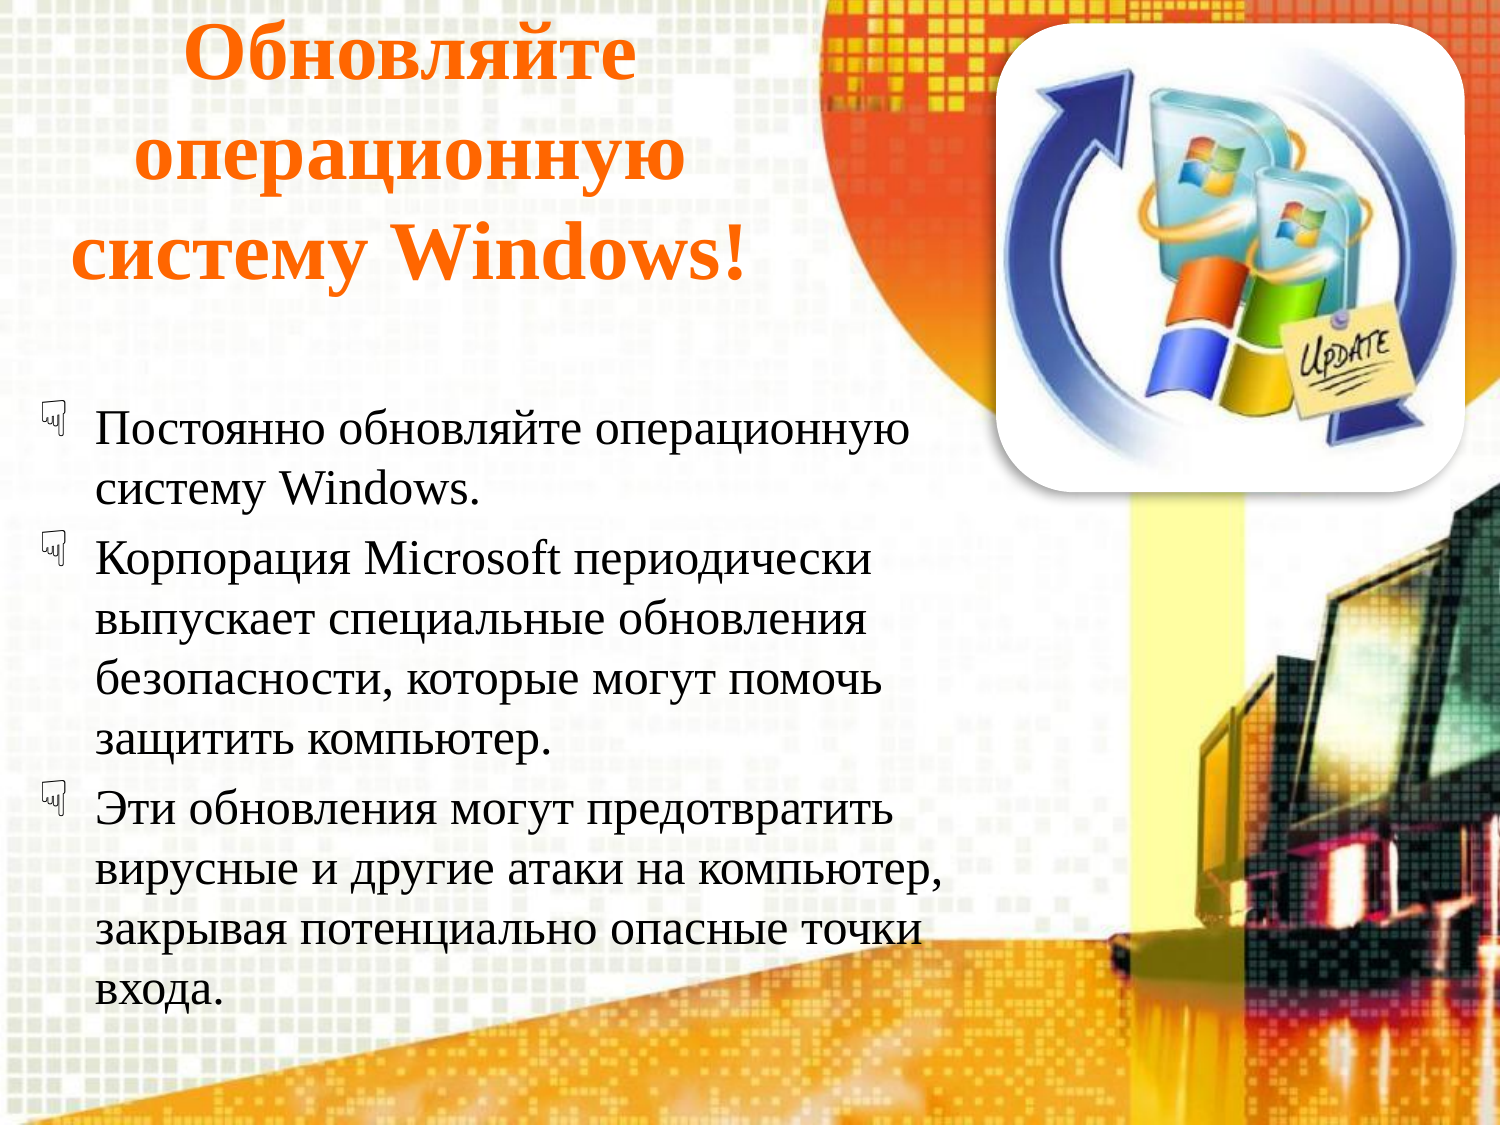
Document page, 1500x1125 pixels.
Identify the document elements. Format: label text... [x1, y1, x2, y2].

picture [0, 0, 1500, 1125]
list Постоянно обновляйте операционную систему Windows. Корпорация Microsoft периодически выпускает специальные обновления безопасности, которые могут помочь защитить компьютер. Эти обновления могут предотвратить вирусные и другие атаки на компьютер, закрывая потенциально опасные точки входа. [23, 386, 1020, 1001]
title Обновляйте операционную систему Windows! [23, 23, 798, 270]
